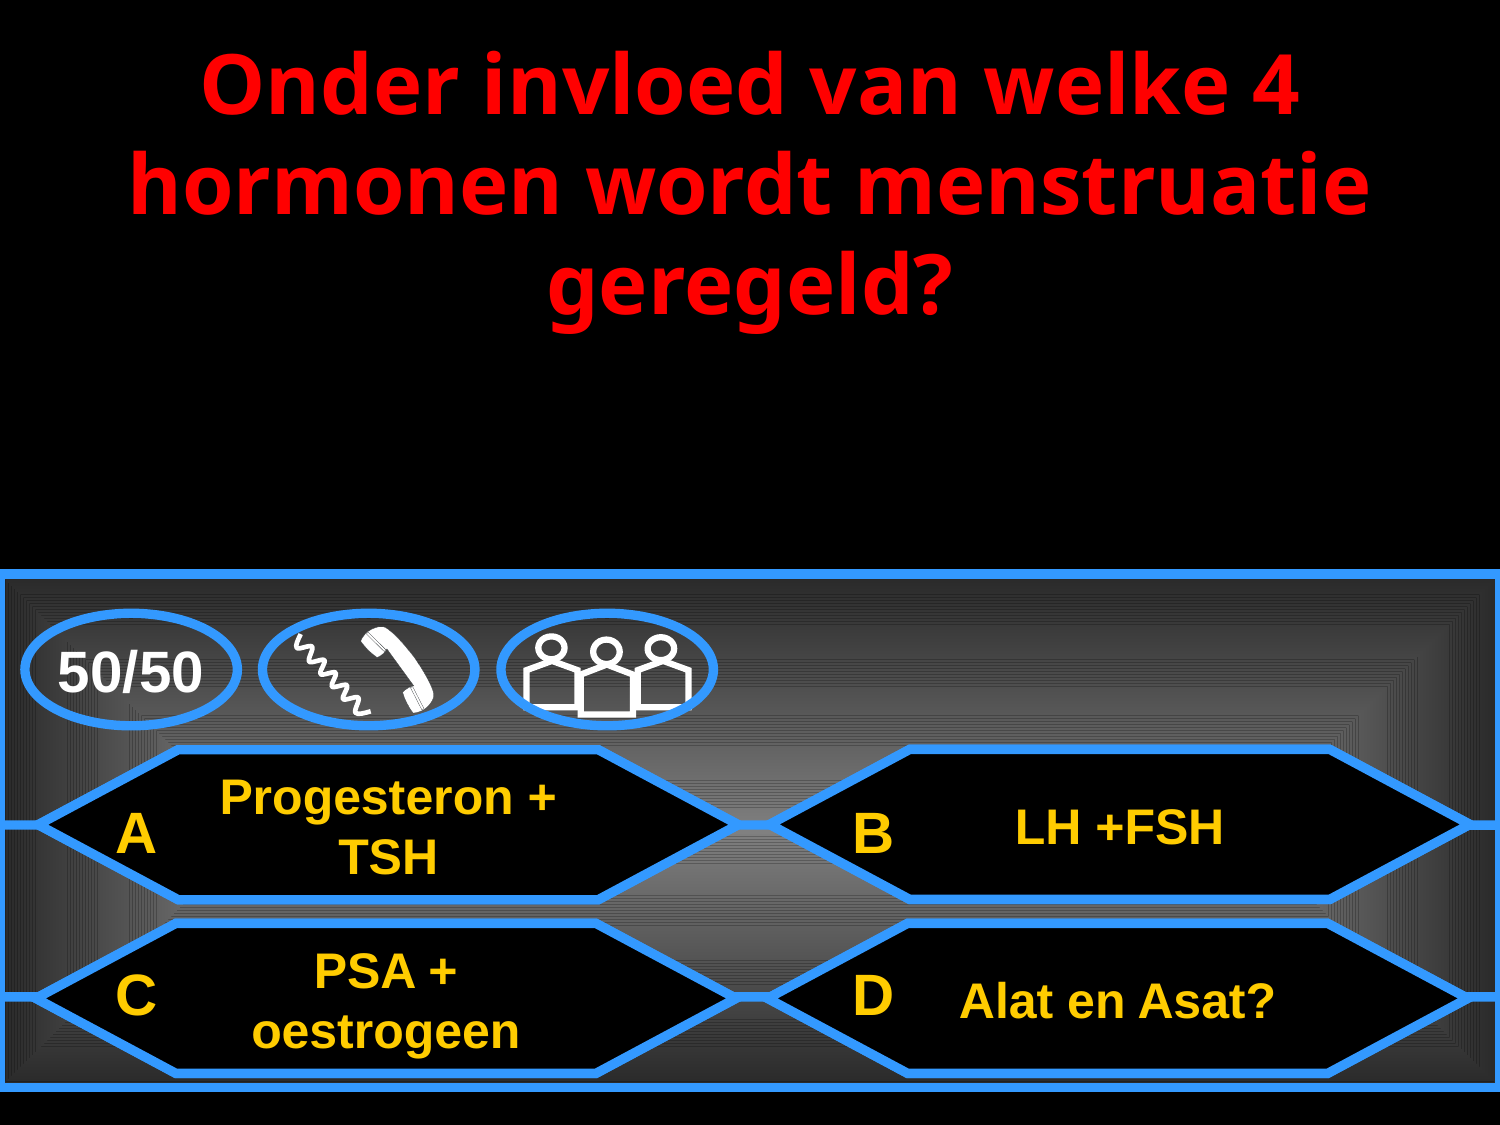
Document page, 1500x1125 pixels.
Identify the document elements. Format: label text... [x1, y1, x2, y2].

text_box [324, 624, 435, 730]
title Onder invloed van welke 4 hormonen wordt menstruatie geregeld? [112, 87, 1388, 275]
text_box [526, 636, 689, 715]
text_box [0, 574, 1500, 1088]
